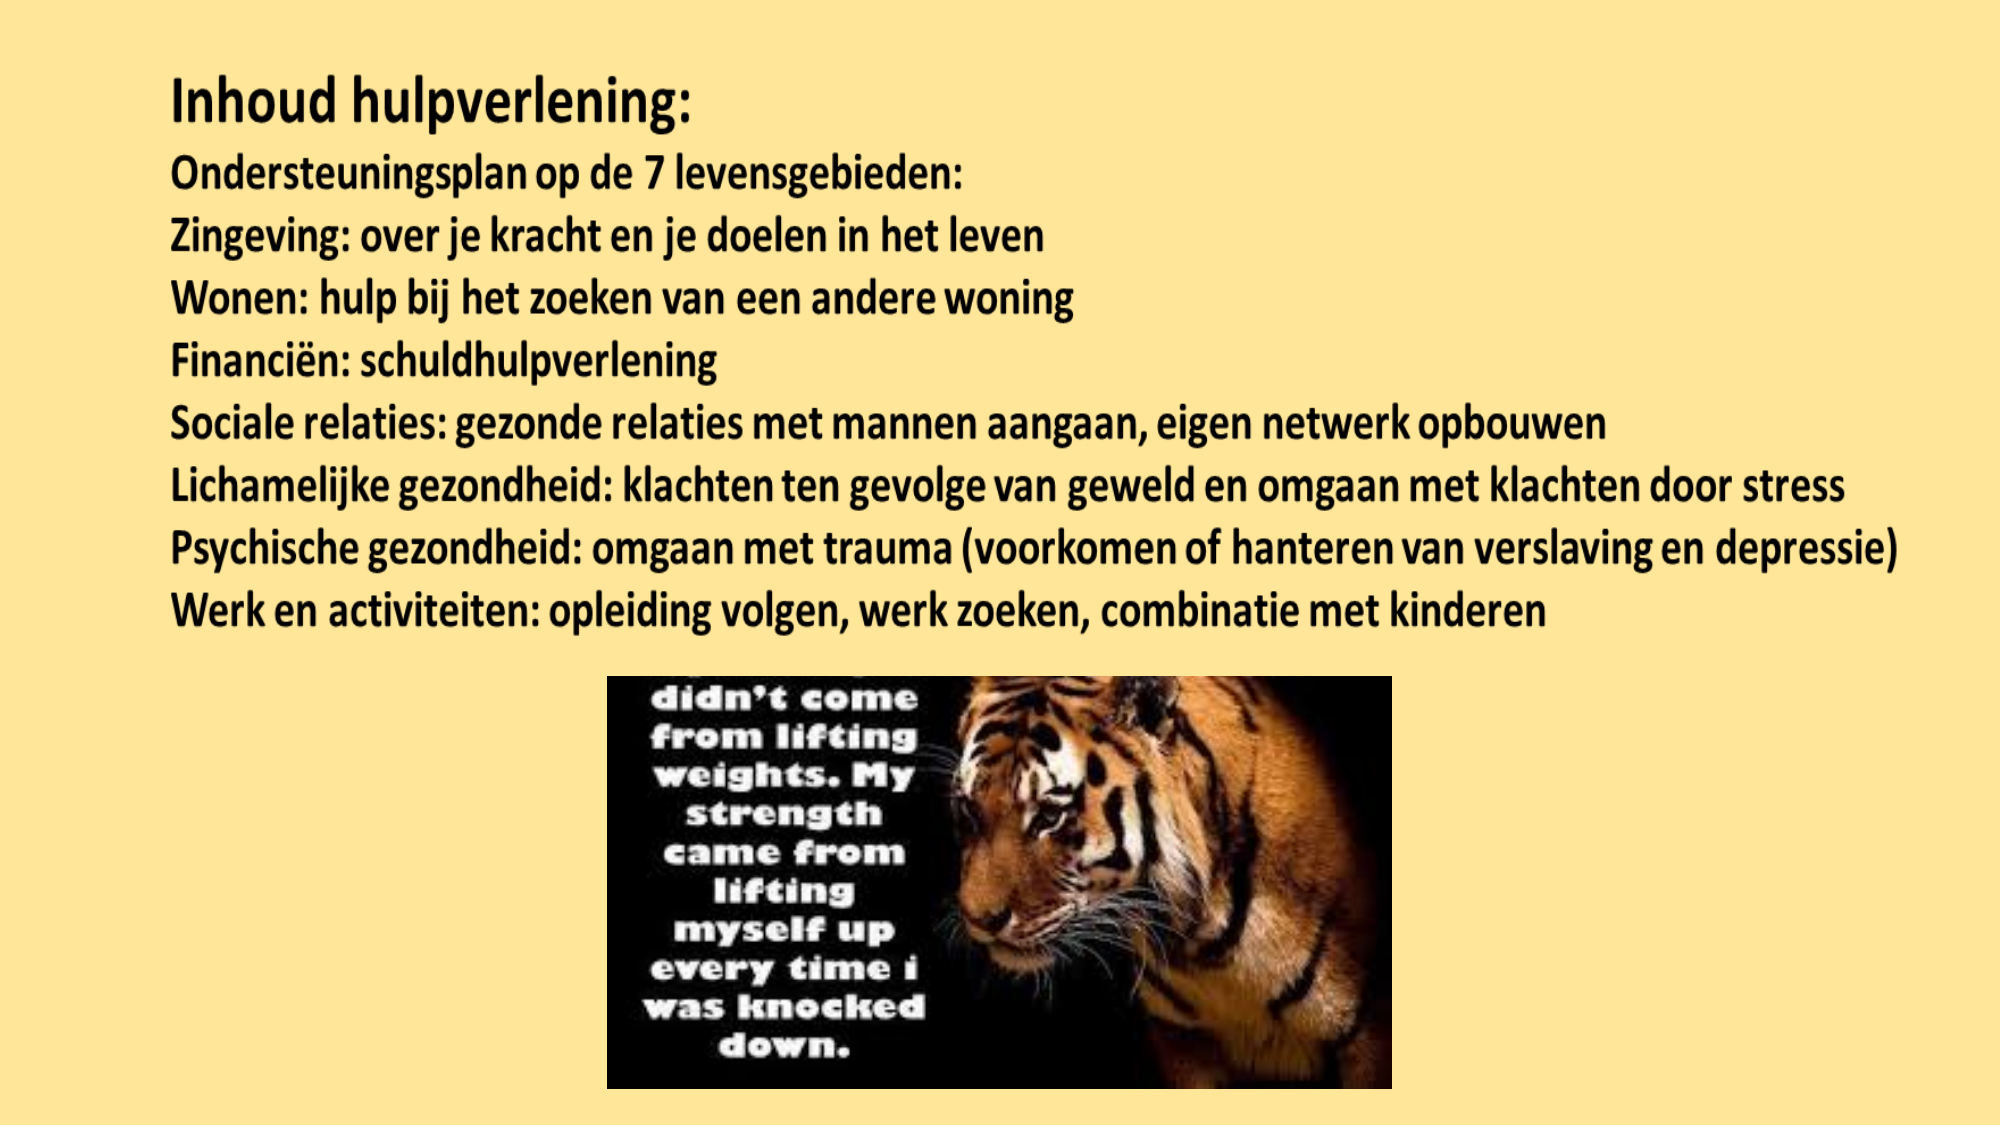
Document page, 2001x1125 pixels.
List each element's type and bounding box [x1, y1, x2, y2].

picture [606, 676, 1392, 1089]
picture [135, 36, 1925, 672]
